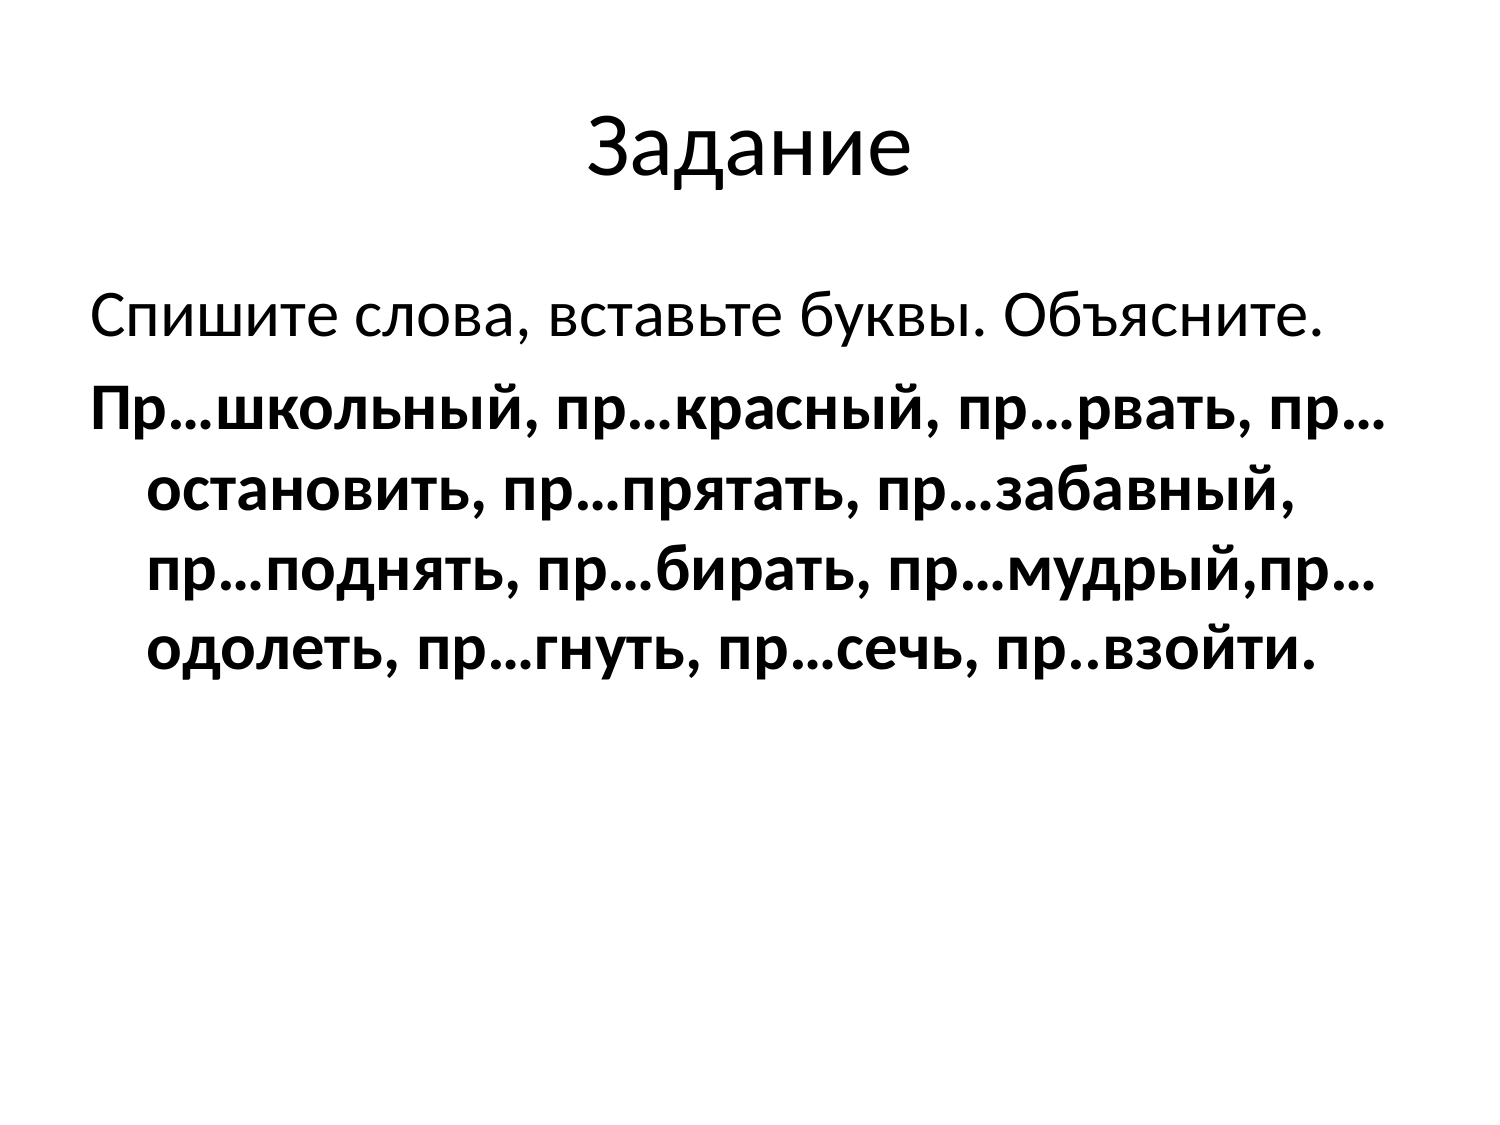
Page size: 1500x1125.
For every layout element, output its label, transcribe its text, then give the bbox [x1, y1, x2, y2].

list Спишите слова, вставьте буквы. Объясните. Пр…школьный, пр…красный, пр…рвать, пр…остановить, пр…прятать, пр…забавный, пр…поднять, пр…бирать, пр…мудрый,пр…одолеть, пр…гнуть, пр…сечь, пр..взойти. [75, 262, 1425, 1005]
title Задание [75, 45, 1425, 233]
